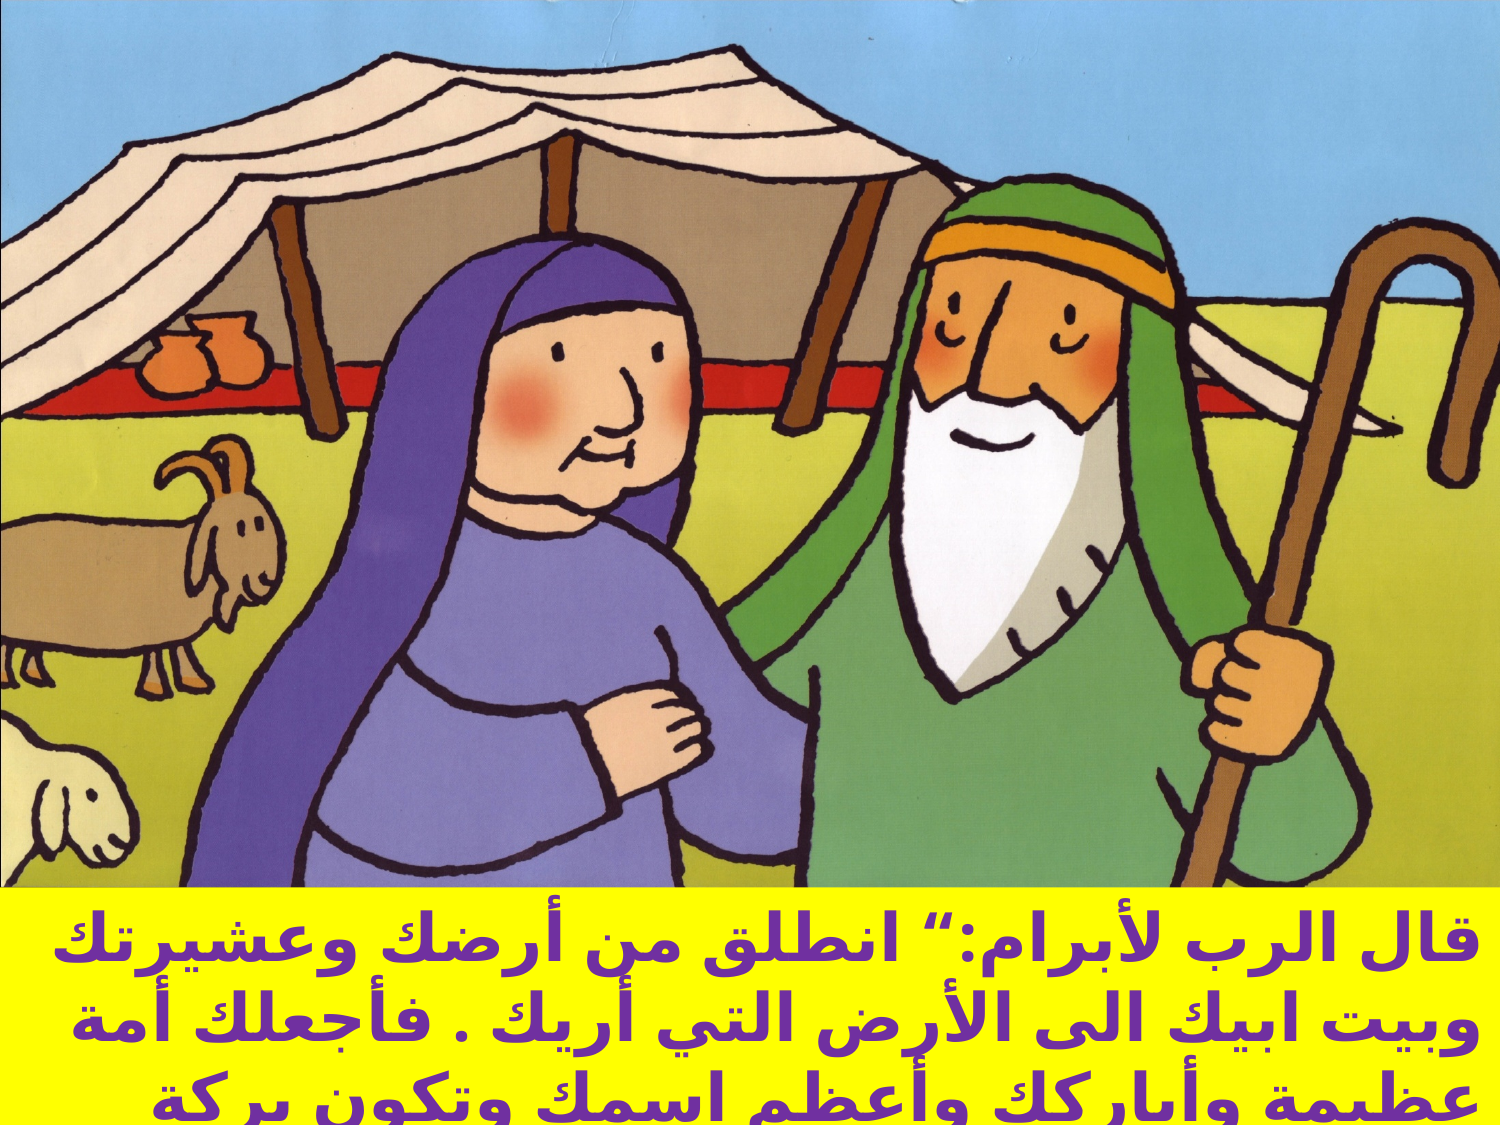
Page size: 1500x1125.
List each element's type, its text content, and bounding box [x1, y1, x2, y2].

picture [0, 0, 1500, 888]
text_box قال الرب لأبرام:“ انطلق من أرضك وعشيرتك وبيت ابيك الى الأرض التي أريك . فأجعلك أمة عظيمة وأباركك وأعظم اسمك وتكون بركة وأبارك مباركيك ويبارك بأسمك جميع عشائر الأرض [0, 894, 1500, 1125]
